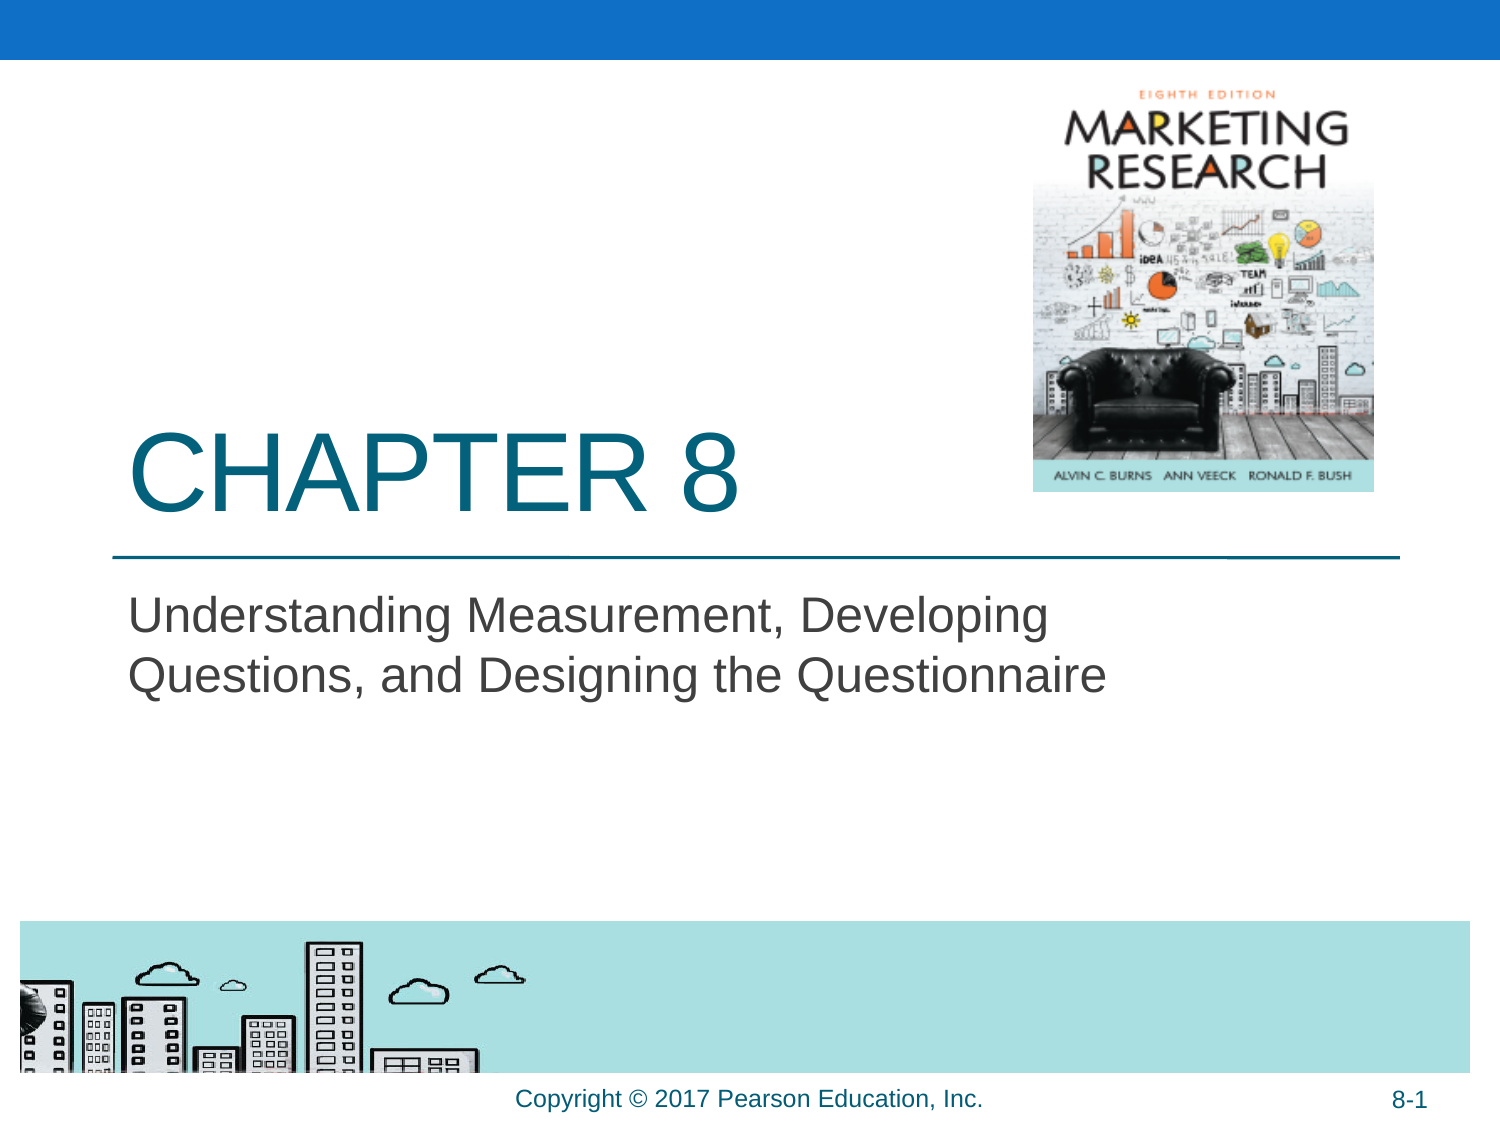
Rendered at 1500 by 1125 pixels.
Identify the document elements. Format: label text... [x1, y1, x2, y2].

picture [641, 1100, 647, 1107]
title Chapter 8 [112, 224, 1400, 542]
picture [1033, 86, 1374, 492]
subtitle Understanding Measurement, Developing Questions, and Designing the Questionnaire [112, 575, 1163, 863]
picture [20, 921, 1471, 1073]
